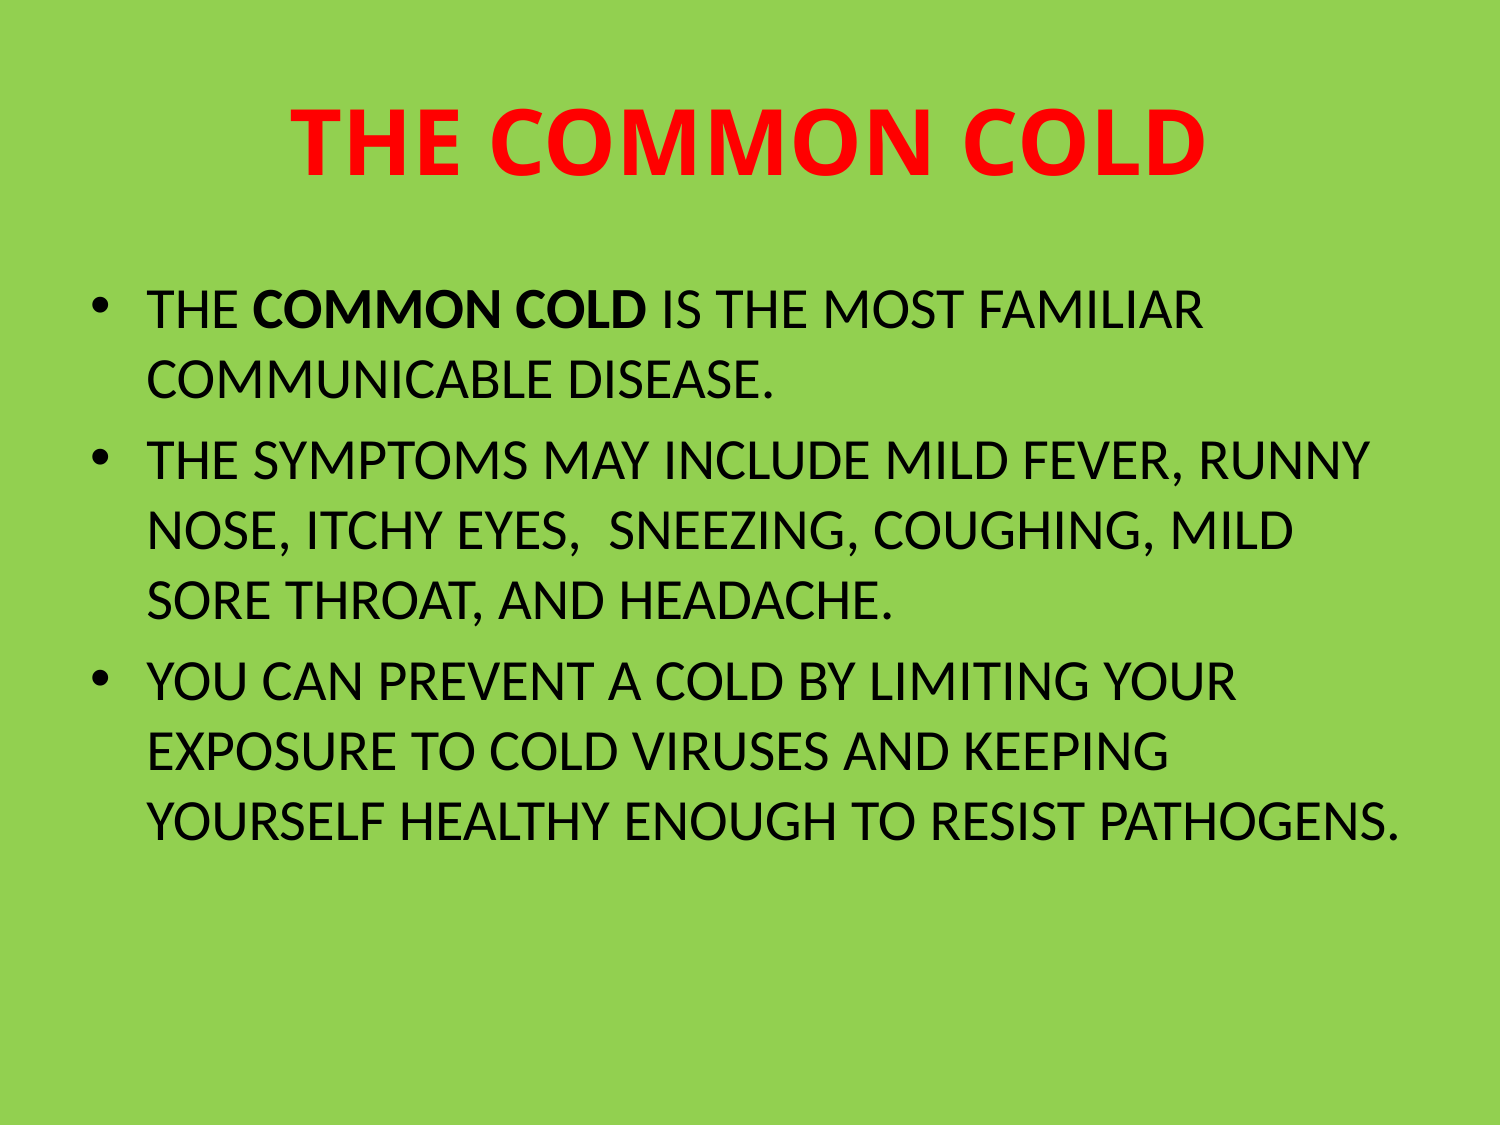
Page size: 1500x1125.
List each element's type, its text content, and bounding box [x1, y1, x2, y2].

title THE COMMON COLD [75, 45, 1425, 233]
list THE COMMON COLD IS THE MOST FAMILIAR COMMUNICABLE DISEASE. THE SYMPTOMS MAY INCLUDE MILD FEVER, RUNNY NOSE, ITCHY EYES, SNEEZING, COUGHING, MILD SORE THROAT, AND HEADACHE. YOU CAN PREVENT A COLD BY LIMITING YOUR EXPOSURE TO COLD VIRUSES AND KEEPING YOURSELF HEALTHY ENOUGH TO RESIST PATHOGENS. [75, 262, 1425, 1005]
